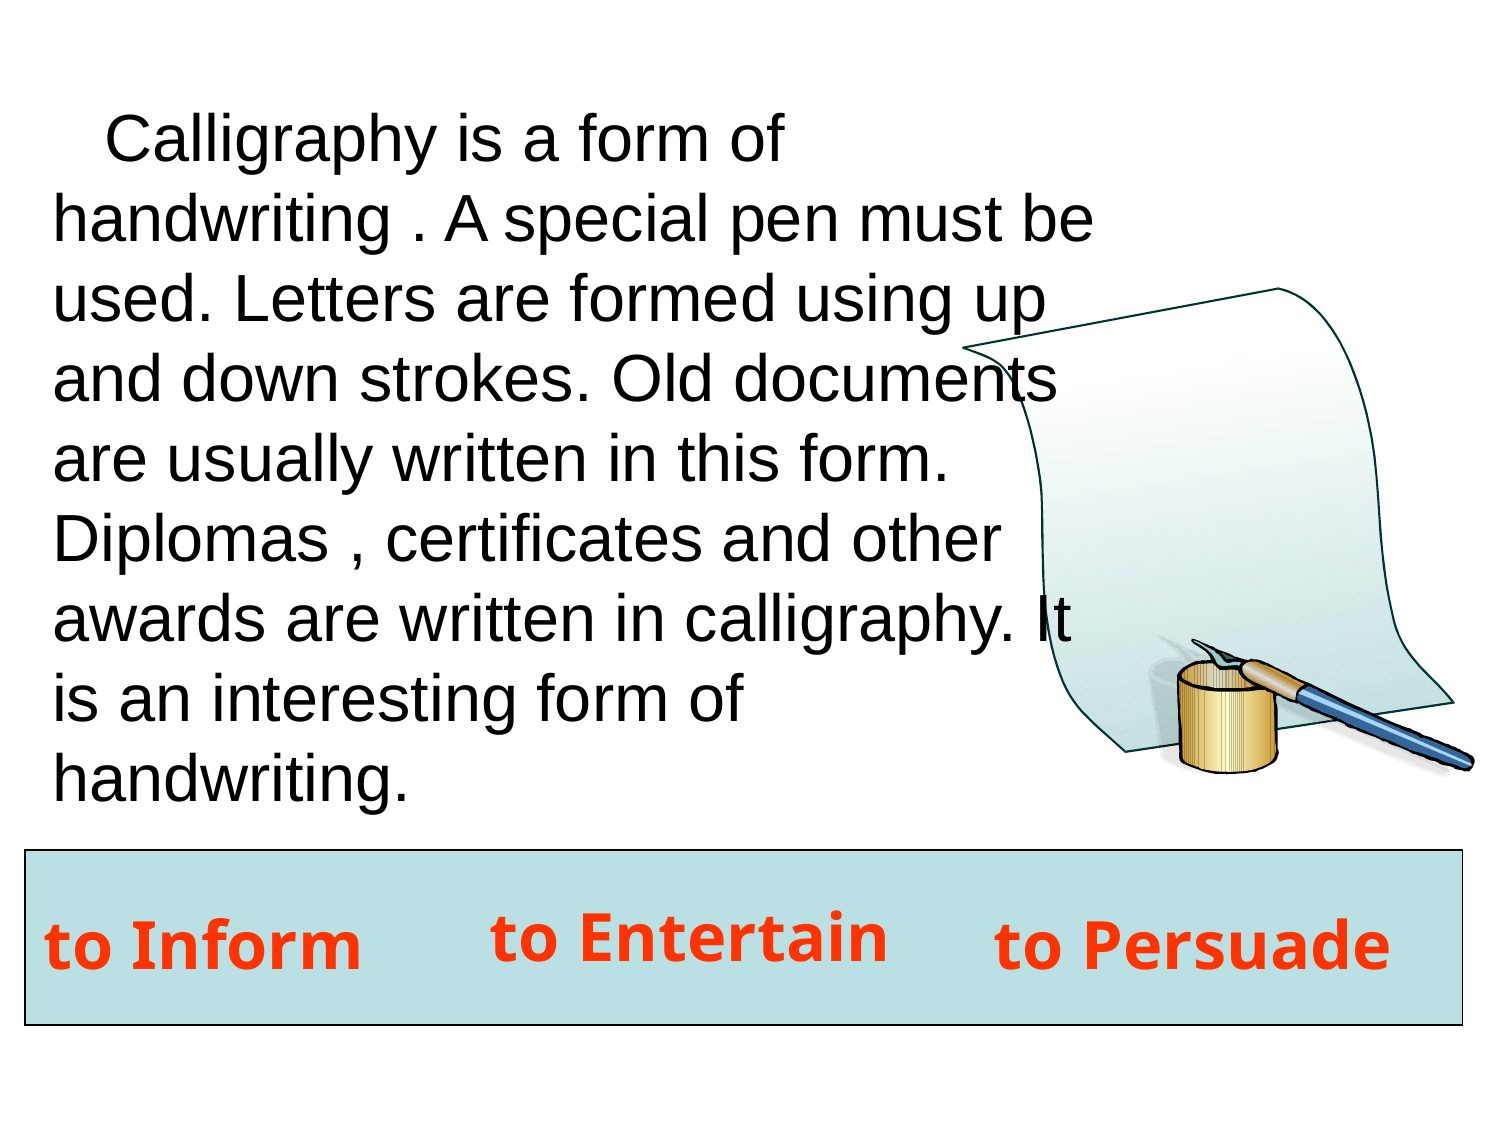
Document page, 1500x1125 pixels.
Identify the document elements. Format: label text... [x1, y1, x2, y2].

text_box to Entertain [474, 887, 949, 983]
text_box Calligraphy is a form of handwriting . A special pen must be used. Letters are formed using up and down strokes. Old documents are usually written in this form. Diplomas , certificates and other awards are written in calligraphy. It is an interesting form of handwriting. [37, 87, 1113, 822]
picture [962, 287, 1476, 779]
text_box [24, 849, 1463, 1025]
text_box to Inform [0, 849, 463, 1000]
text_box to Persuade [949, 849, 1413, 1000]
